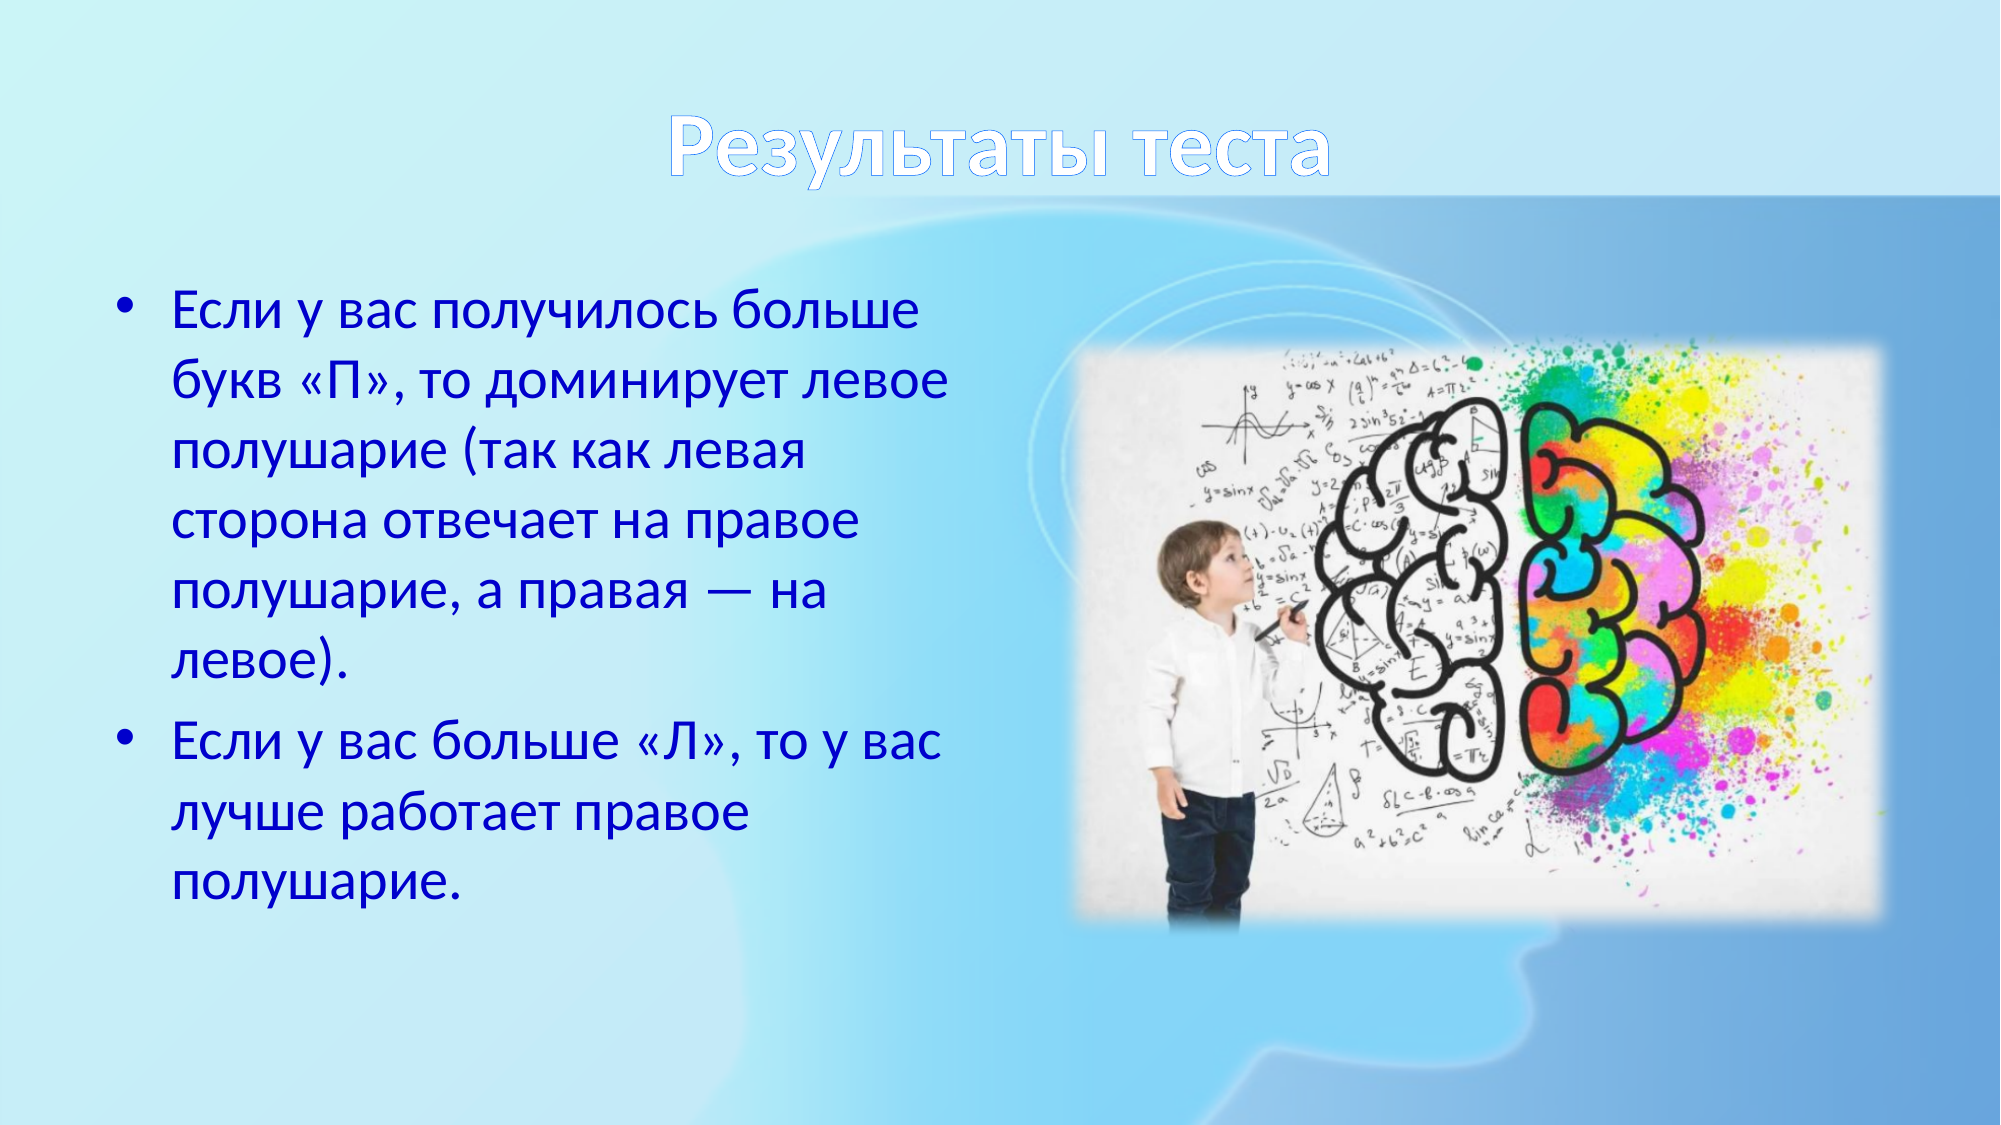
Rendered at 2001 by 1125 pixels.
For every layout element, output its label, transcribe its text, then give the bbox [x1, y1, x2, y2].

title Результаты теста [99, 45, 1900, 233]
list Если у вас получилось больше букв «П», то доминирует левое полушарие (так как левая сторона отвечает на правое полушарие, а правая — на левое). Если у вас больше «Л», то у вас лучше работает правое полушарие. [99, 262, 988, 1005]
picture [0, 0, 2000, 1125]
